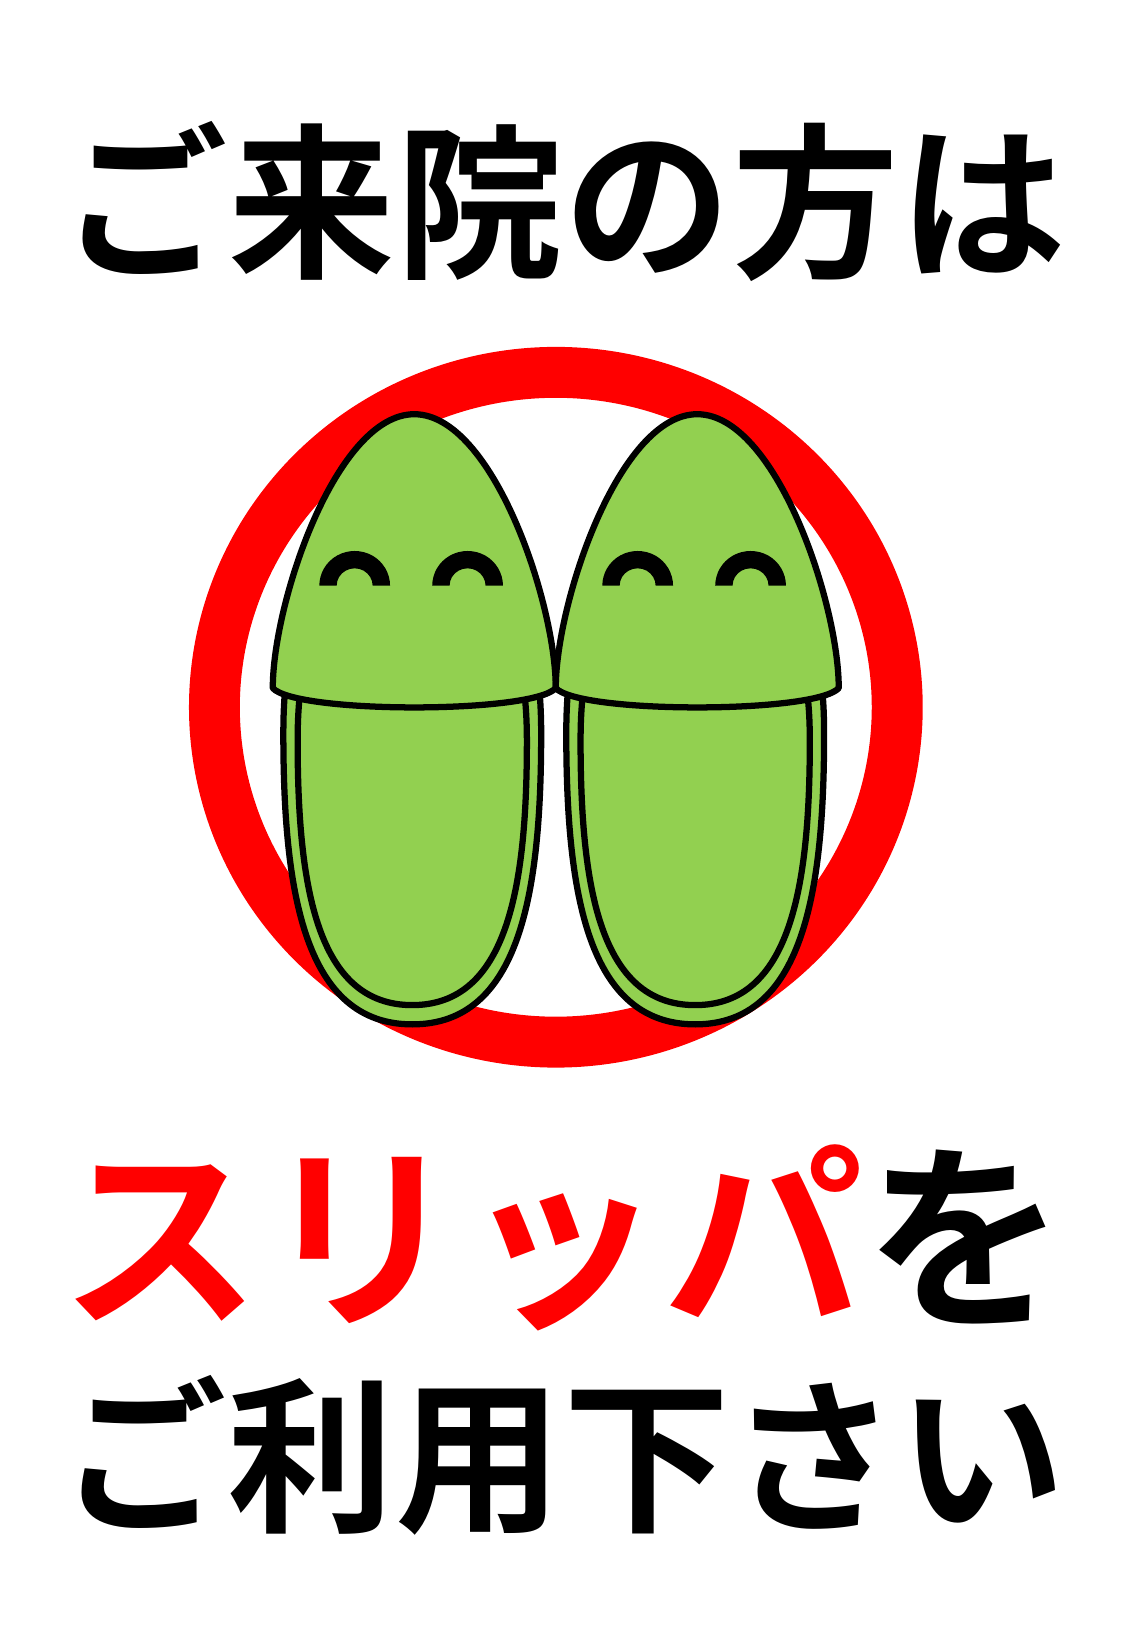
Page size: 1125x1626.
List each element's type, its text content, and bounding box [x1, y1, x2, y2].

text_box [188, 346, 923, 1068]
text_box スリッパを ご利用下さい [1, 1105, 1125, 1560]
text_box ご来院の方は [2, 91, 1125, 306]
